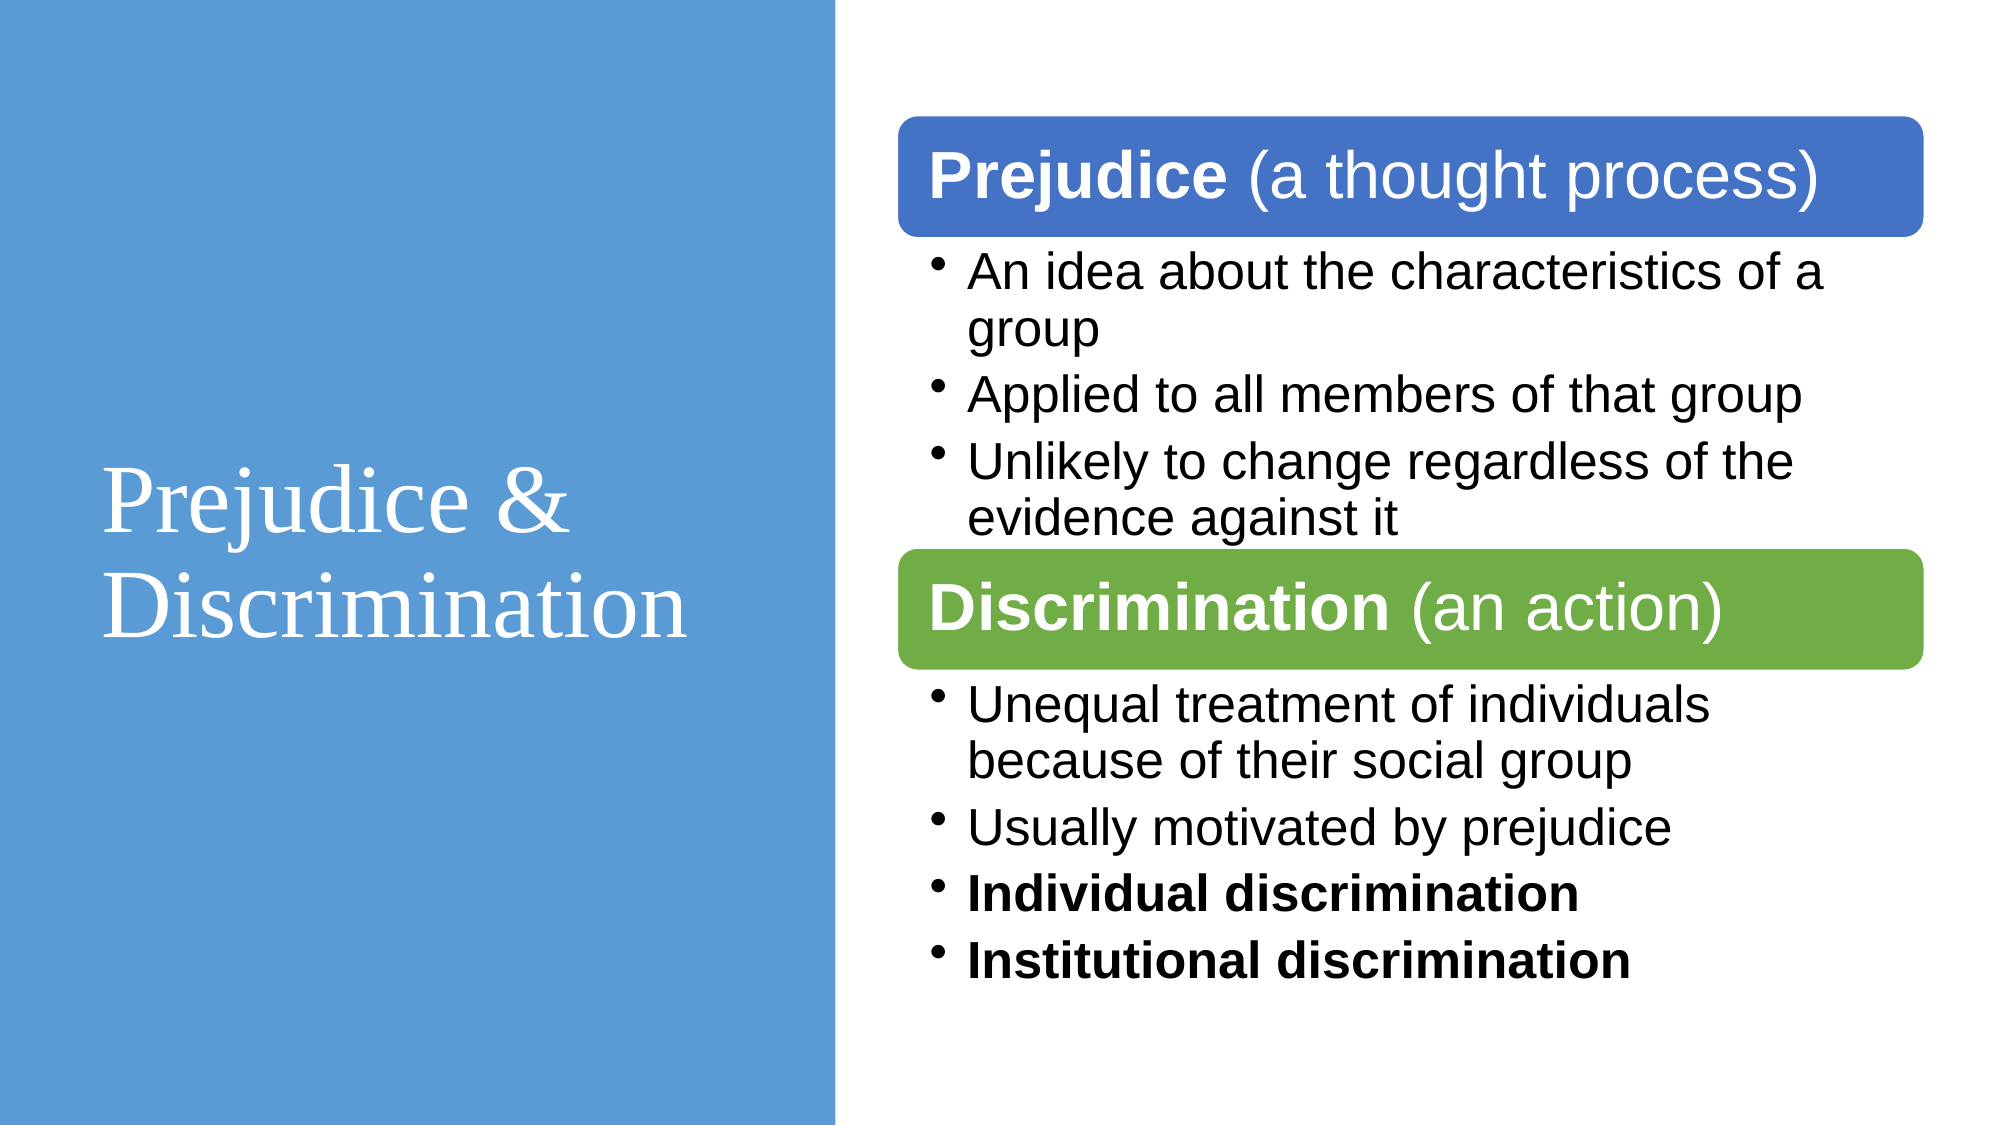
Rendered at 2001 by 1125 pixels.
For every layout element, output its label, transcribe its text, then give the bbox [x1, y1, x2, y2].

text_box [0, 0, 836, 1125]
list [897, 101, 1925, 1005]
title Prejudice & Discrimination [86, 101, 711, 1005]
